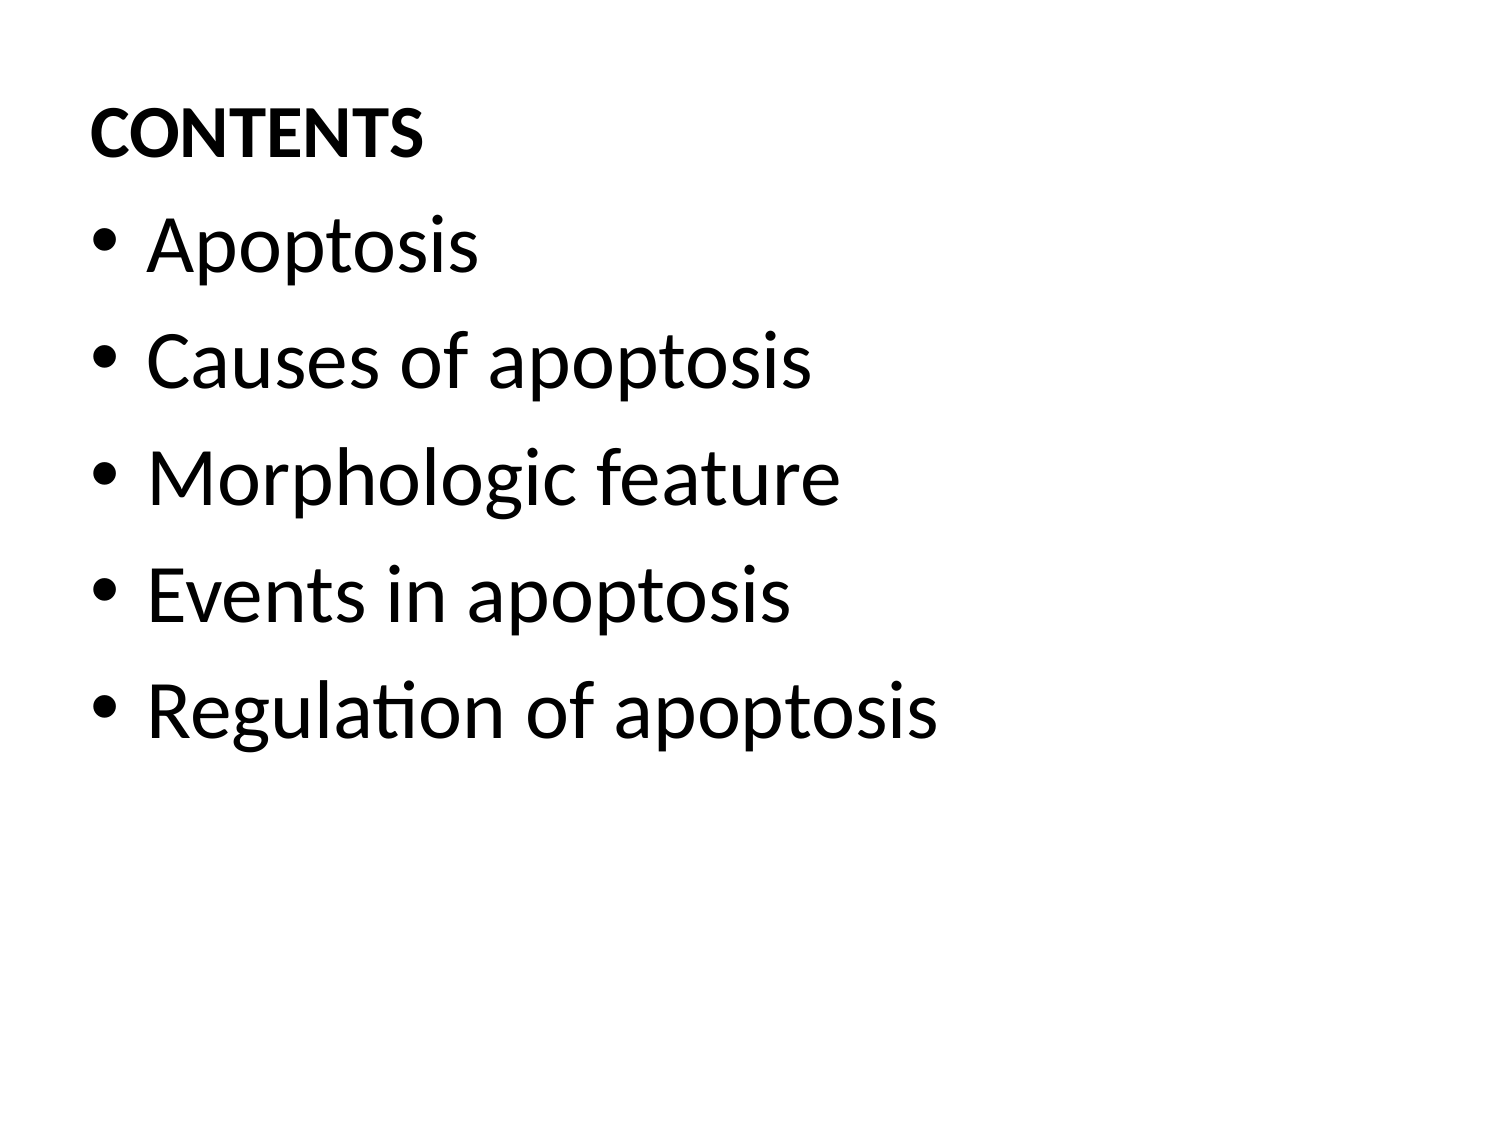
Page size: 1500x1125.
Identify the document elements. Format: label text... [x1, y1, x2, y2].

list CONTENTS Apoptosis Causes of apoptosis Morphologic feature Events in apoptosis Regulation of apoptosis [75, 75, 1425, 1005]
